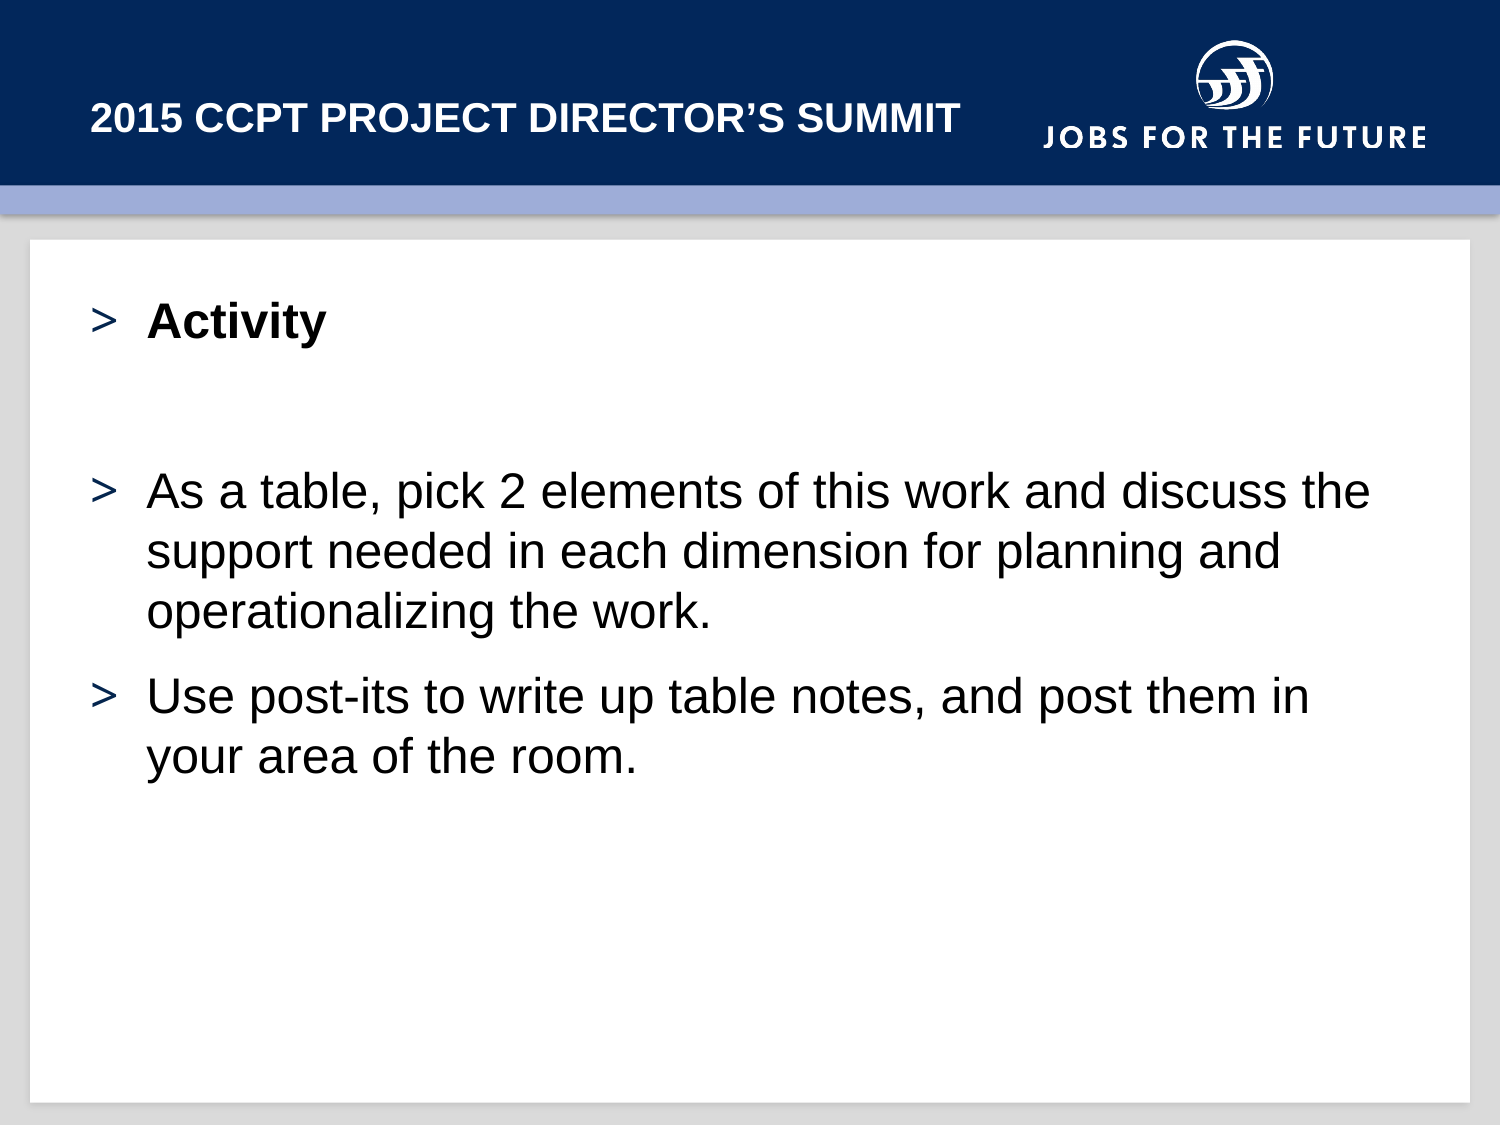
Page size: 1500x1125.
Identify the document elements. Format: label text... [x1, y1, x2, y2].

list Activity As a table, pick 2 elements of this work and discuss the support needed in each dimension for planning and operationalizing the work. Use post-its to write up table notes, and post them in your area of the room. [75, 281, 1425, 1041]
title 2015 CCPT PROJECT DIRECTOR’s SUMMIT [75, 45, 1013, 188]
